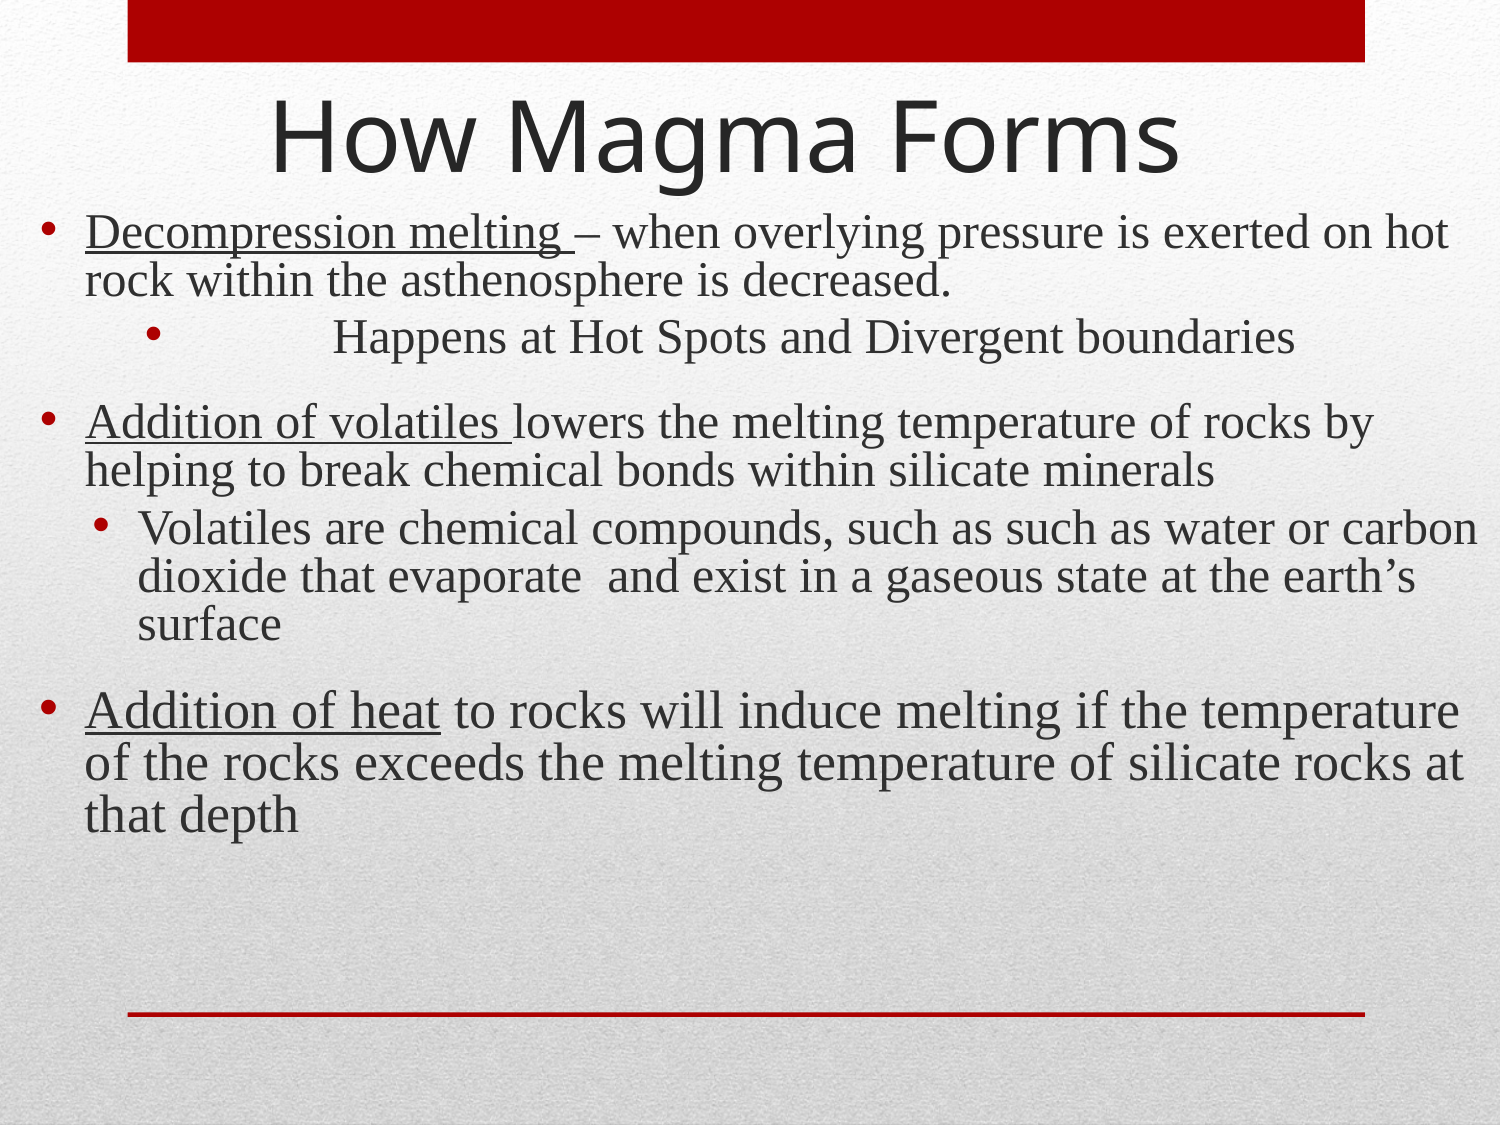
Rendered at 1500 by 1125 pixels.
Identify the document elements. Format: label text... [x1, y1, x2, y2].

list Decompression melting – when overlying pressure is exerted on hot rock within the asthenosphere is decreased. Happens at Hot Spots and Divergent boundaries Addition of volatiles lowers the melting temperature of rocks by helping to break chemical bonds within silicate minerals Volatiles are chemical compounds, such as such as water or carbon dioxide that evaporate and exist in a gaseous state at the earth’s surface Addition of heat to rocks will induce melting if the temperature of the rocks exceeds the melting temperature of silicate rocks at that depth [24, 224, 1500, 913]
title How Magma Forms [37, 0, 1413, 200]
